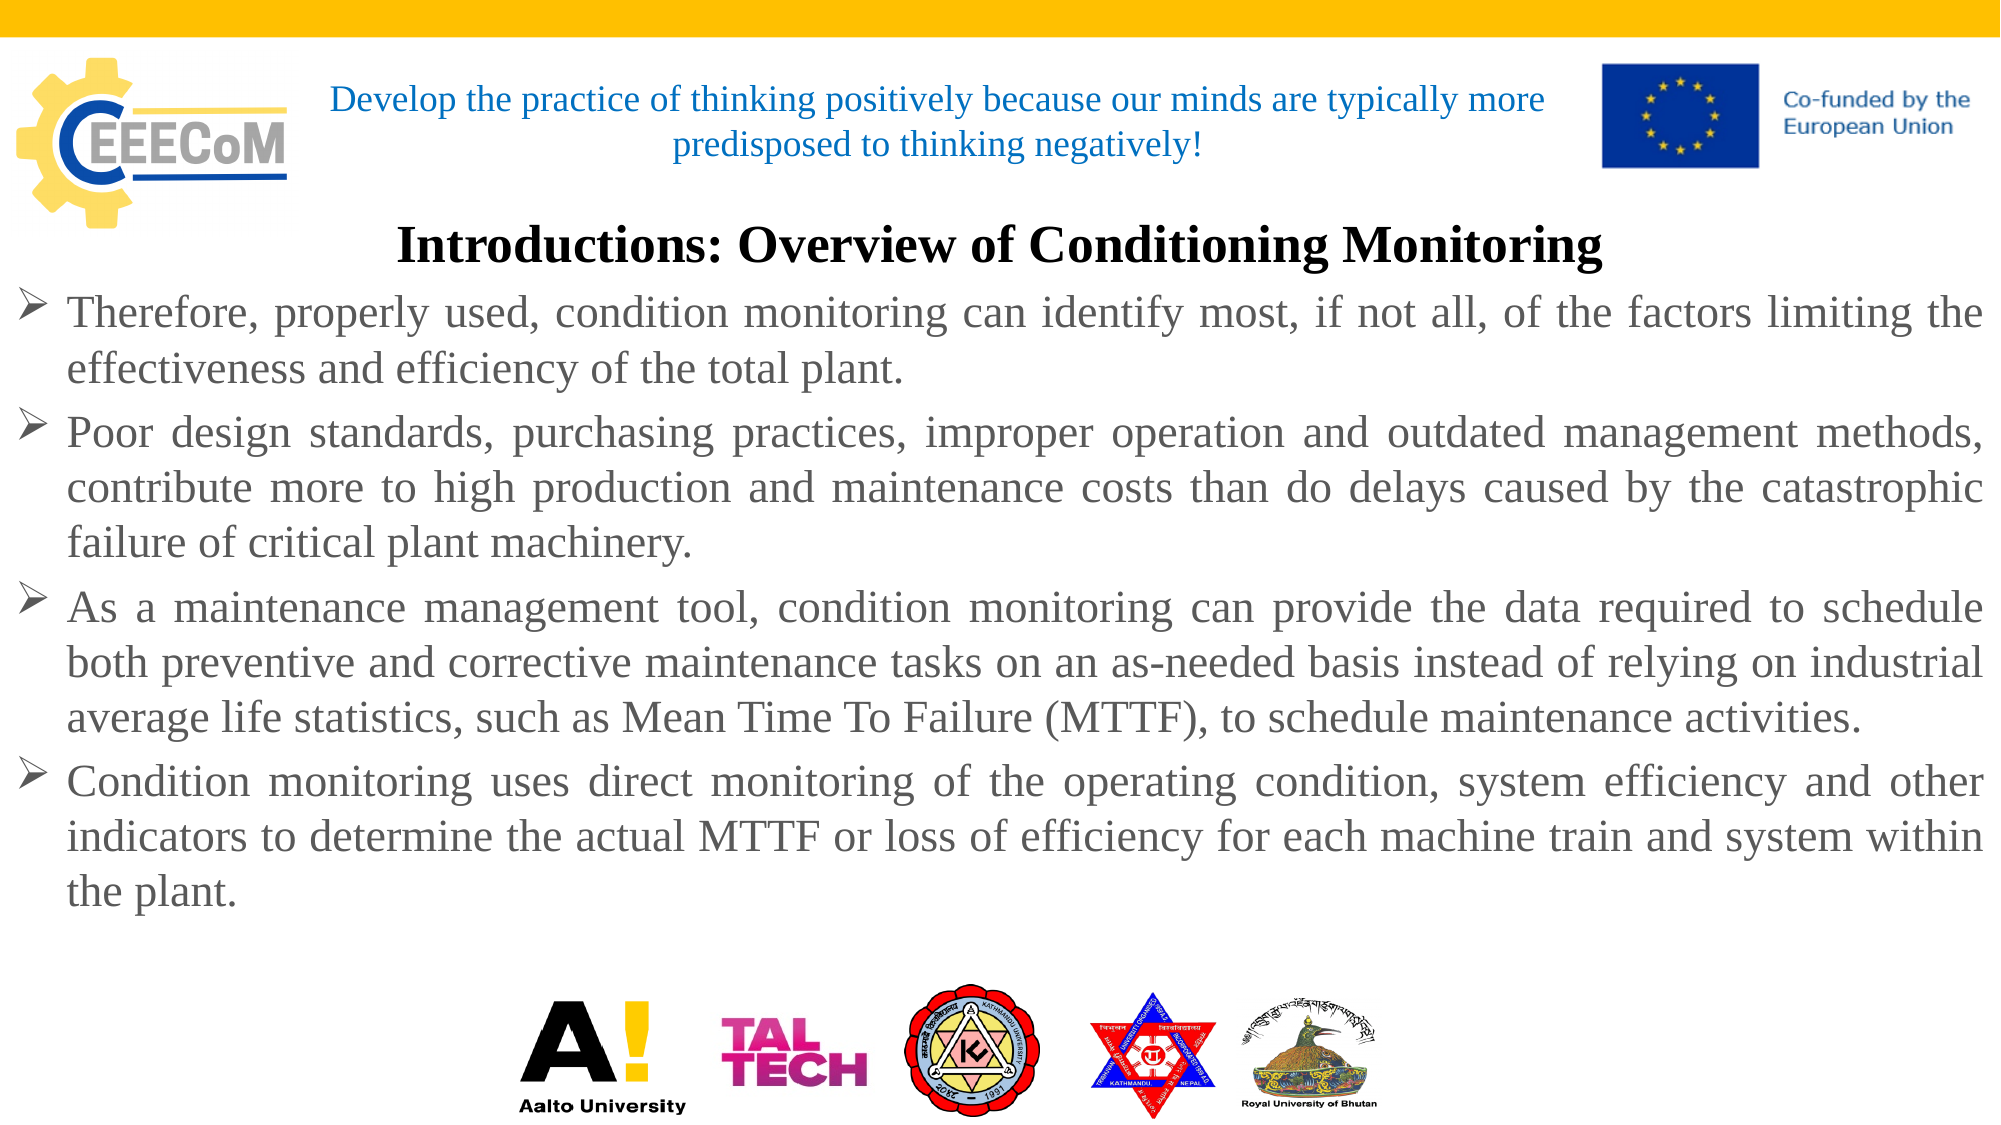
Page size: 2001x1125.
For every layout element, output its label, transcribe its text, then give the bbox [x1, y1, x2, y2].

title Develop the practice of thinking positively because our minds are typically more predisposed to thinking negatively! [312, 37, 1565, 201]
list Introductions: Overview of Conditioning Monitoring Therefore, properly used, condition monitoring can identify most, if not all, of the factors limiting the effectiveness and efficiency of the total plant. Poor design standards, purchasing practices, improper operation and outdated management methods, contribute more to high production and maintenance costs than do delays caused by the catastrophic failure of critical plant machinery. As a maintenance management tool, condition monitoring can provide the data required to schedule both preventive and corrective maintenance tasks on an as-needed basis instead of relying on industrial average life statistics, such as Mean Time To Failure (MTTF), to schedule maintenance activities. Condition monitoring uses direct monitoring of the operating condition, system efficiency and other indicators to determine the actual MTTF or loss of efficiency for each machine train and system within the plant. [0, 201, 2000, 975]
picture [512, 984, 1382, 1125]
picture [1595, 46, 2000, 181]
picture [11, 50, 299, 201]
